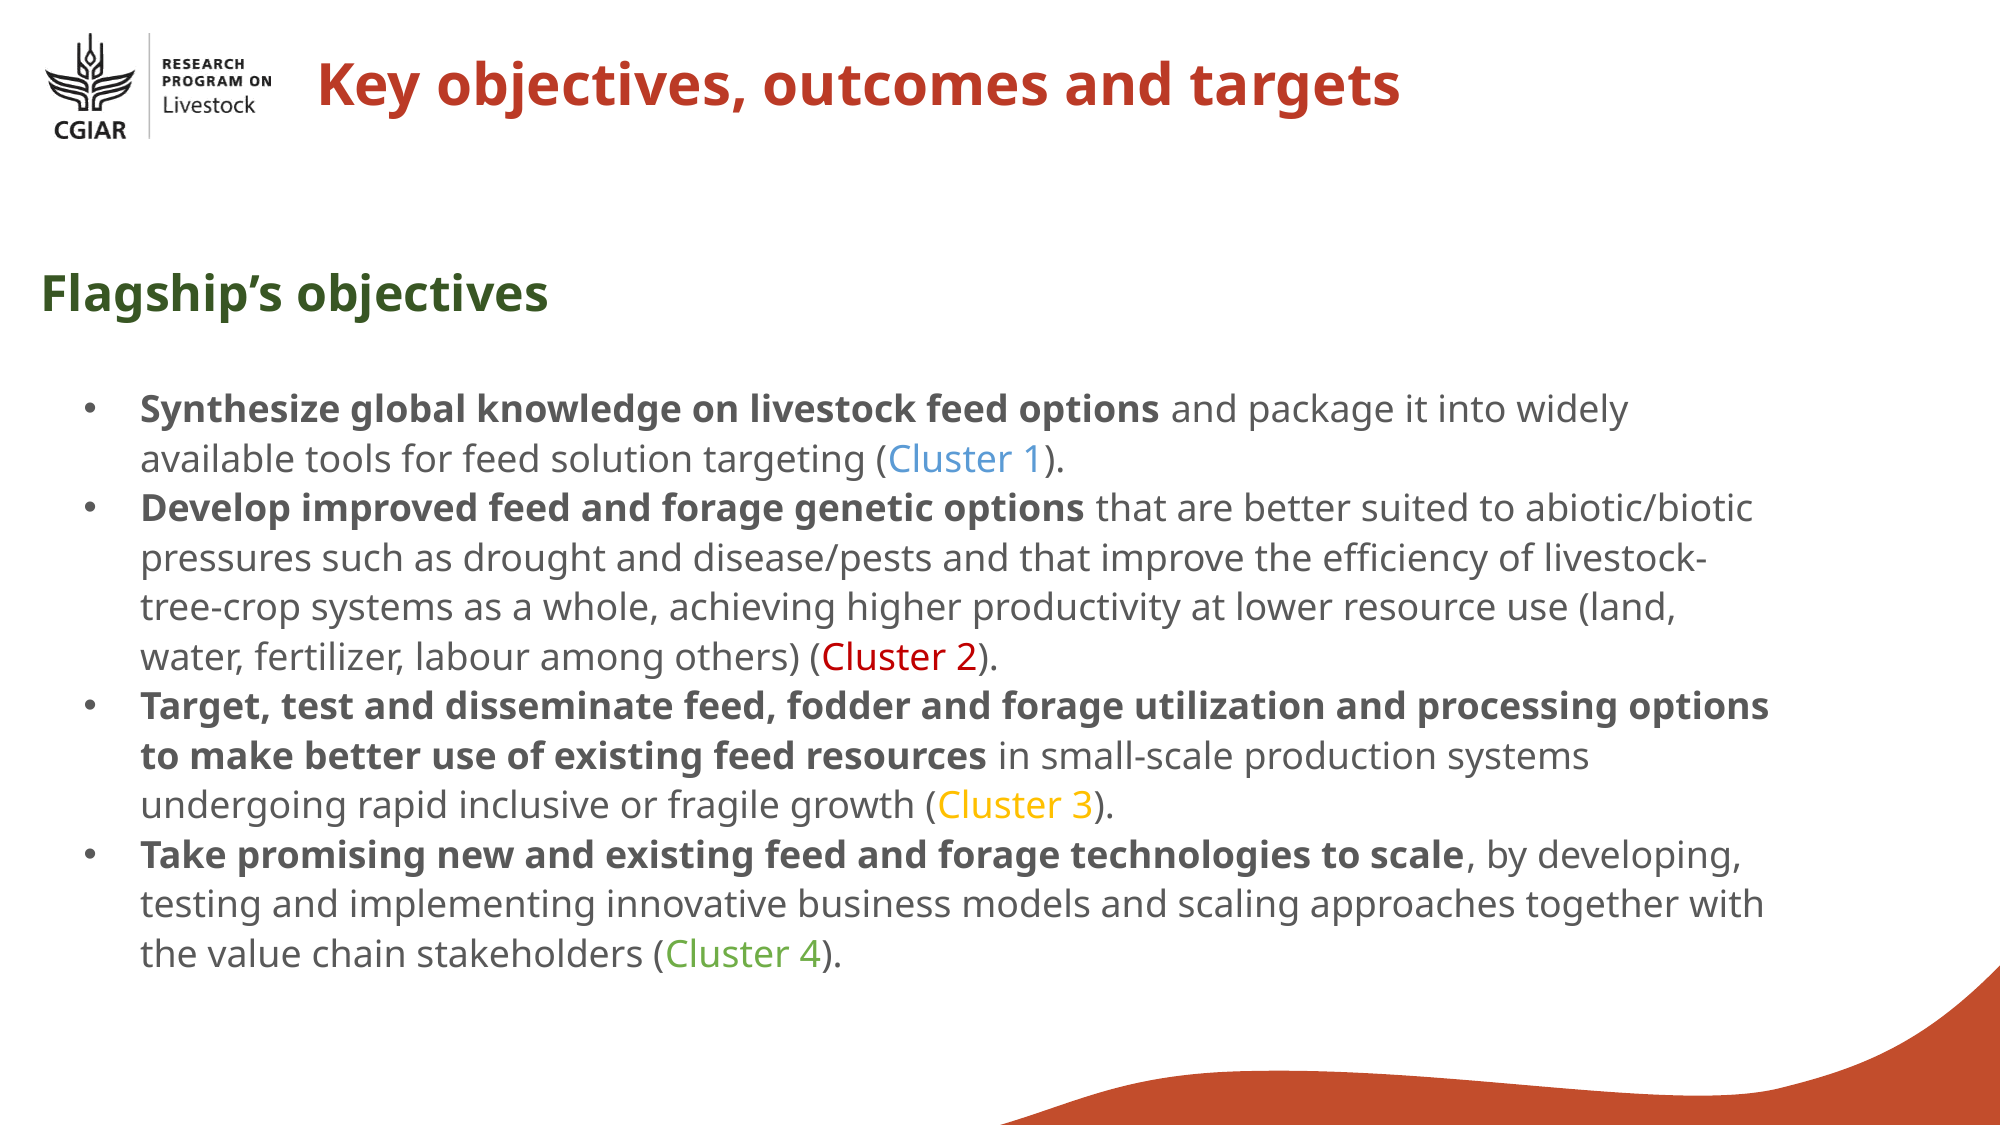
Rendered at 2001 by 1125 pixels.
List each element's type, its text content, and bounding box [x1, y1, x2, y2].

picture [45, 33, 271, 139]
text_box Synthesize global knowledge on livestock feed options and package it into widely available tools for feed solution targeting (Cluster 1). Develop improved feed and forage genetic options that are better suited to abiotic/biotic pressures such as drought and disease/pests and that improve the efficiency of livestock-tree-crop systems as a whole, achieving higher productivity at lower resource use (land, water, fertilizer, labour among others) (Cluster 2). Target, test and disseminate feed, fodder and forage utilization and processing options to make better use of existing feed resources in small-scale production systems undergoing rapid inclusive or fragile growth (Cluster 3). Take promising new and existing feed and forage technologies to scale, by developing, testing and implementing innovative business models and scaling approaches together with the value chain stakeholders (Cluster 4). [68, 373, 1794, 982]
text_box Flagship’s objectives [25, 253, 577, 329]
text_box Key objectives, outcomes and targets [301, 47, 1706, 125]
